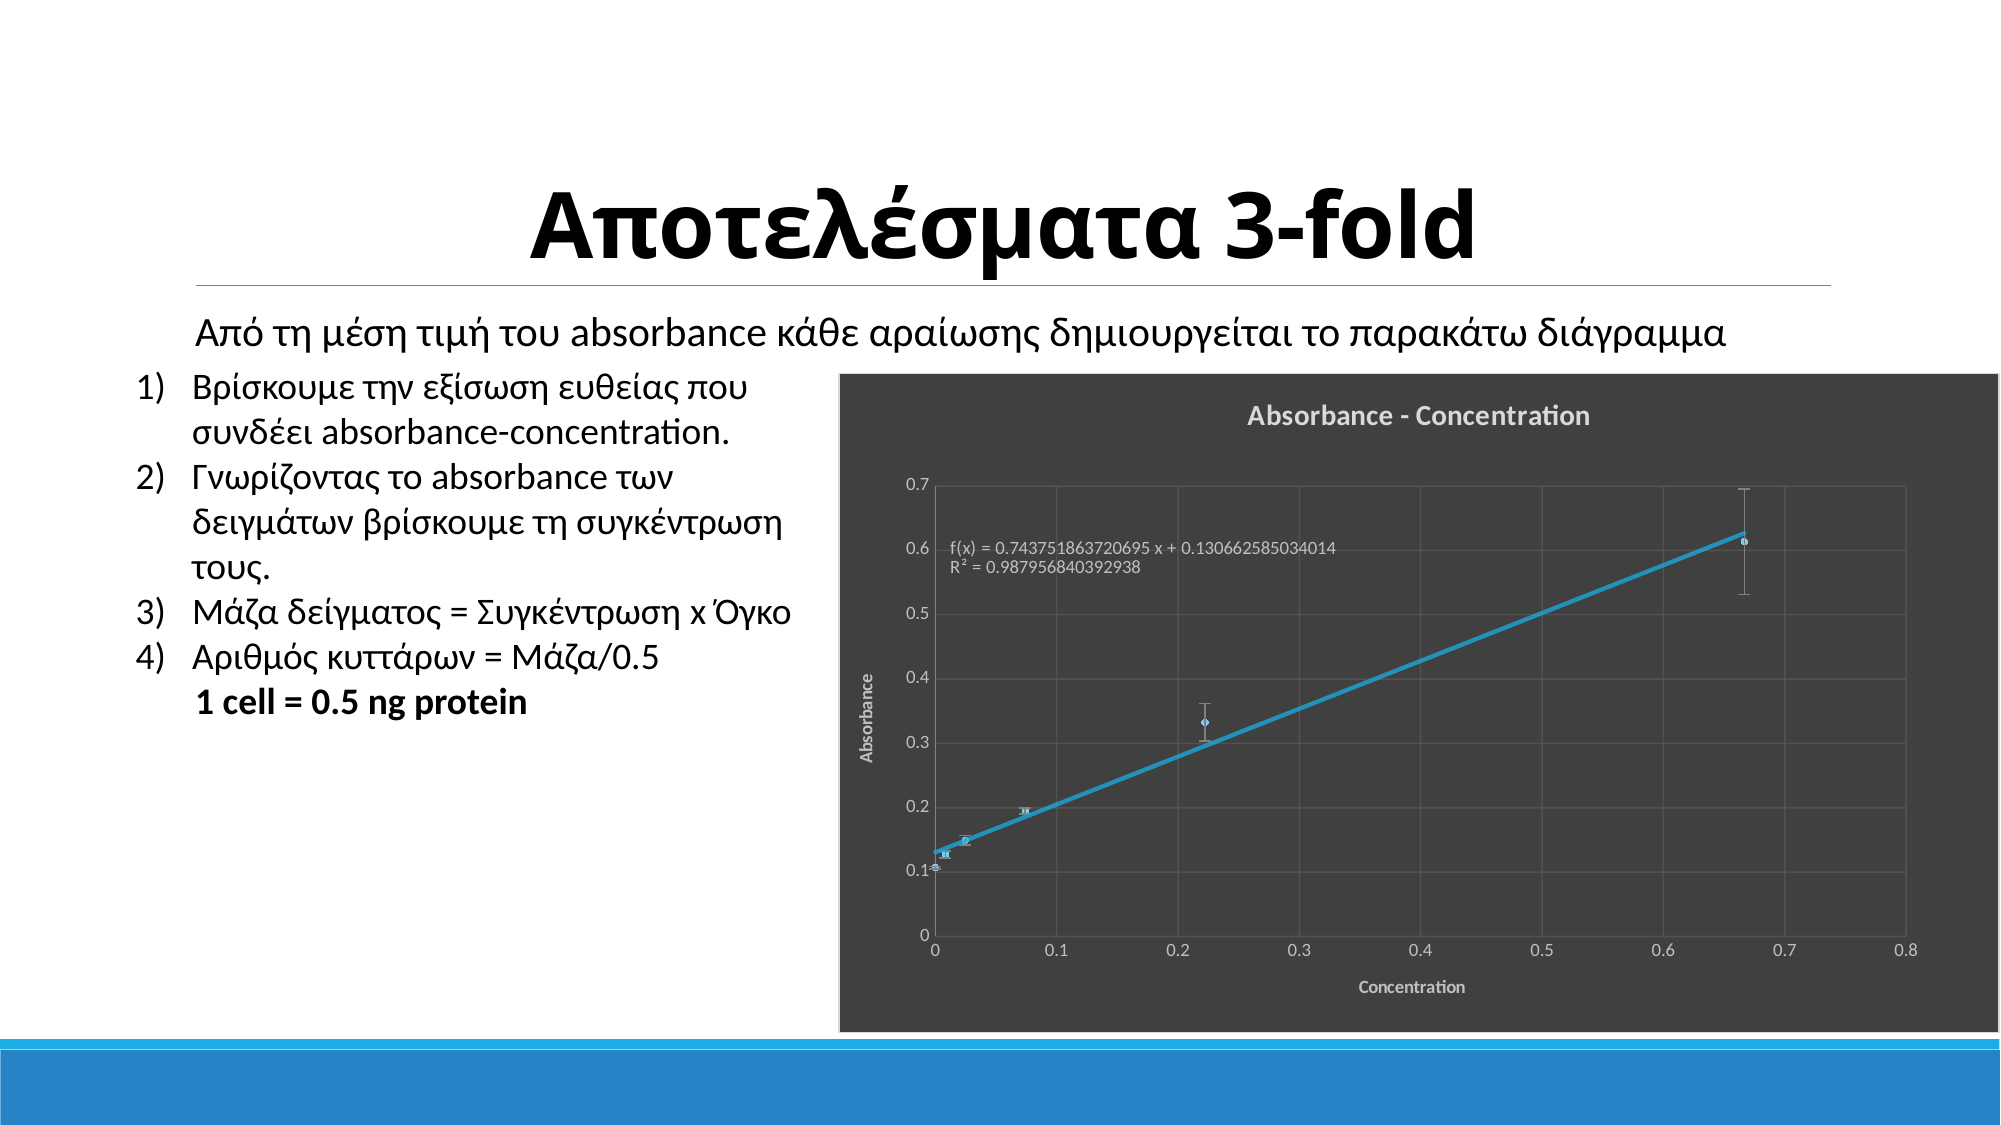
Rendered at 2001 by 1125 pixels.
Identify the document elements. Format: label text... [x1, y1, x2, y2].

title Αποτελέσματα 3-fold [180, 47, 1830, 285]
text_box Βρίσκουμε την εξίσωση ευθείας που συνδέει absorbance-concentration. Γνωρίζοντας το absorbance των δειγμάτων βρίσκουμε τη συγκέντρωση τους. Μάζα δείγματος = Συγκέντρωση x Όγκο Αριθμός κυττάρων = Μάζα/0.5 1 cell = 0.5 ng protein [120, 355, 826, 820]
list Από τη μέση τιμή του absorbance κάθε αραίωσης δημιουργείται το παρακάτω διάγραμμα [180, 302, 1830, 376]
chart [837, 372, 2000, 1034]
